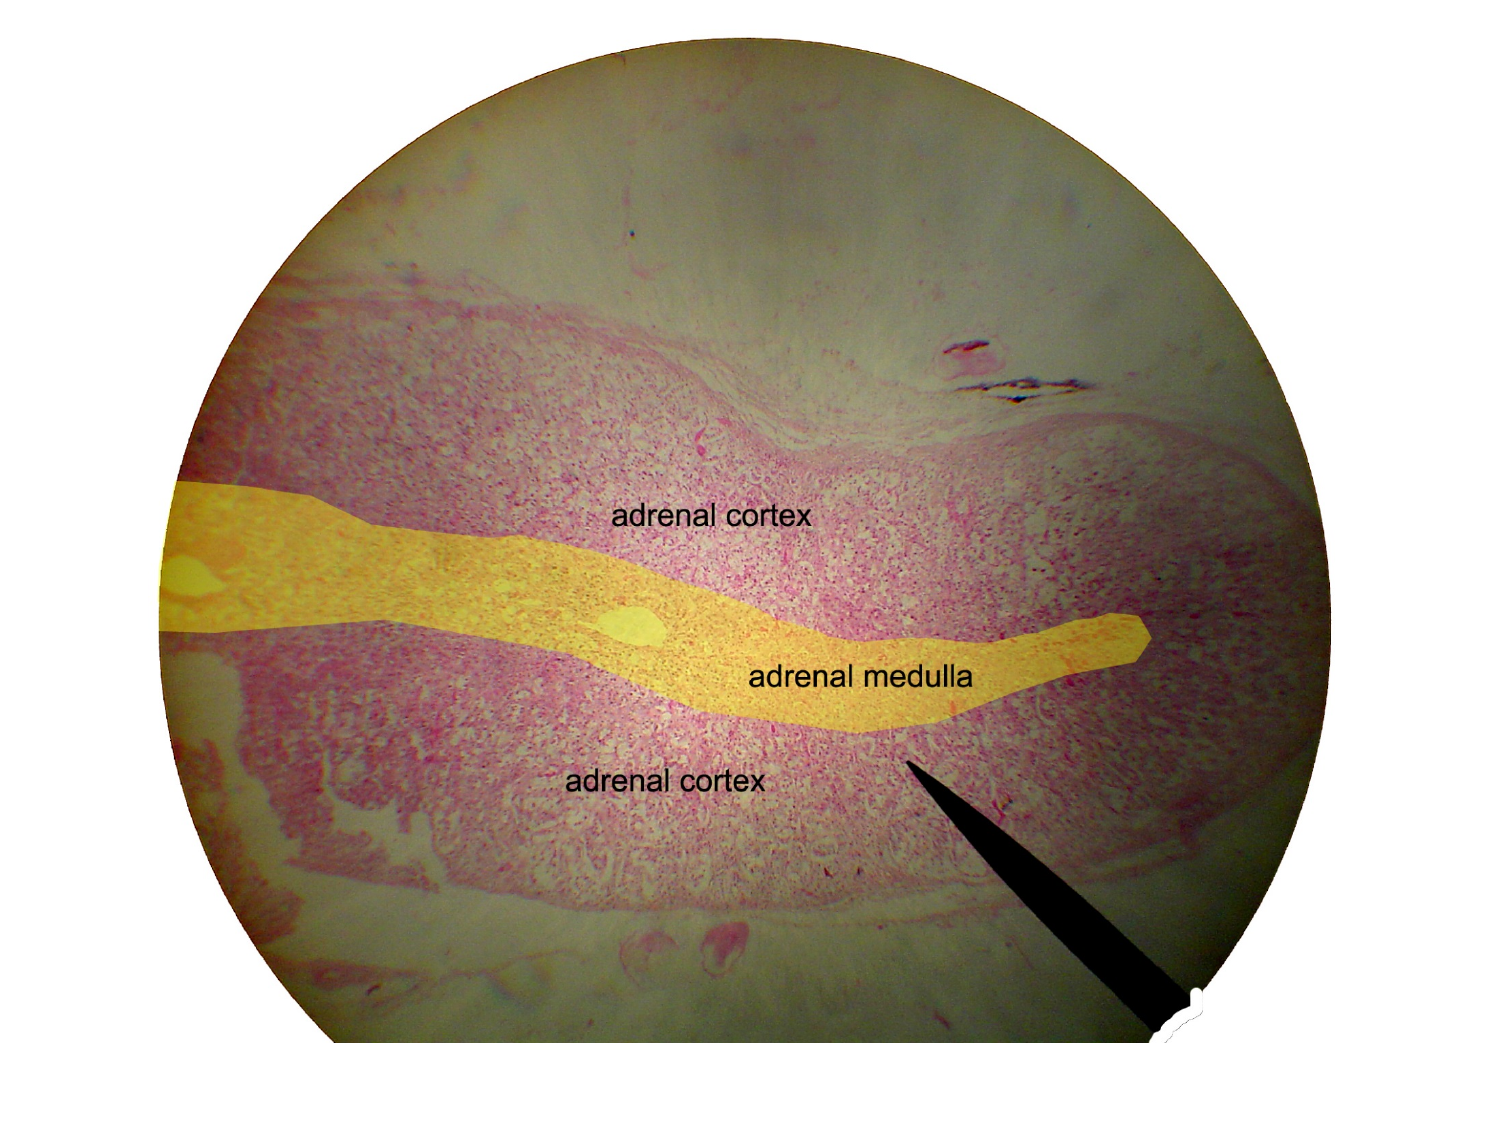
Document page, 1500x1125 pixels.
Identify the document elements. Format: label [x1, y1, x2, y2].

list [148, 29, 1352, 1043]
